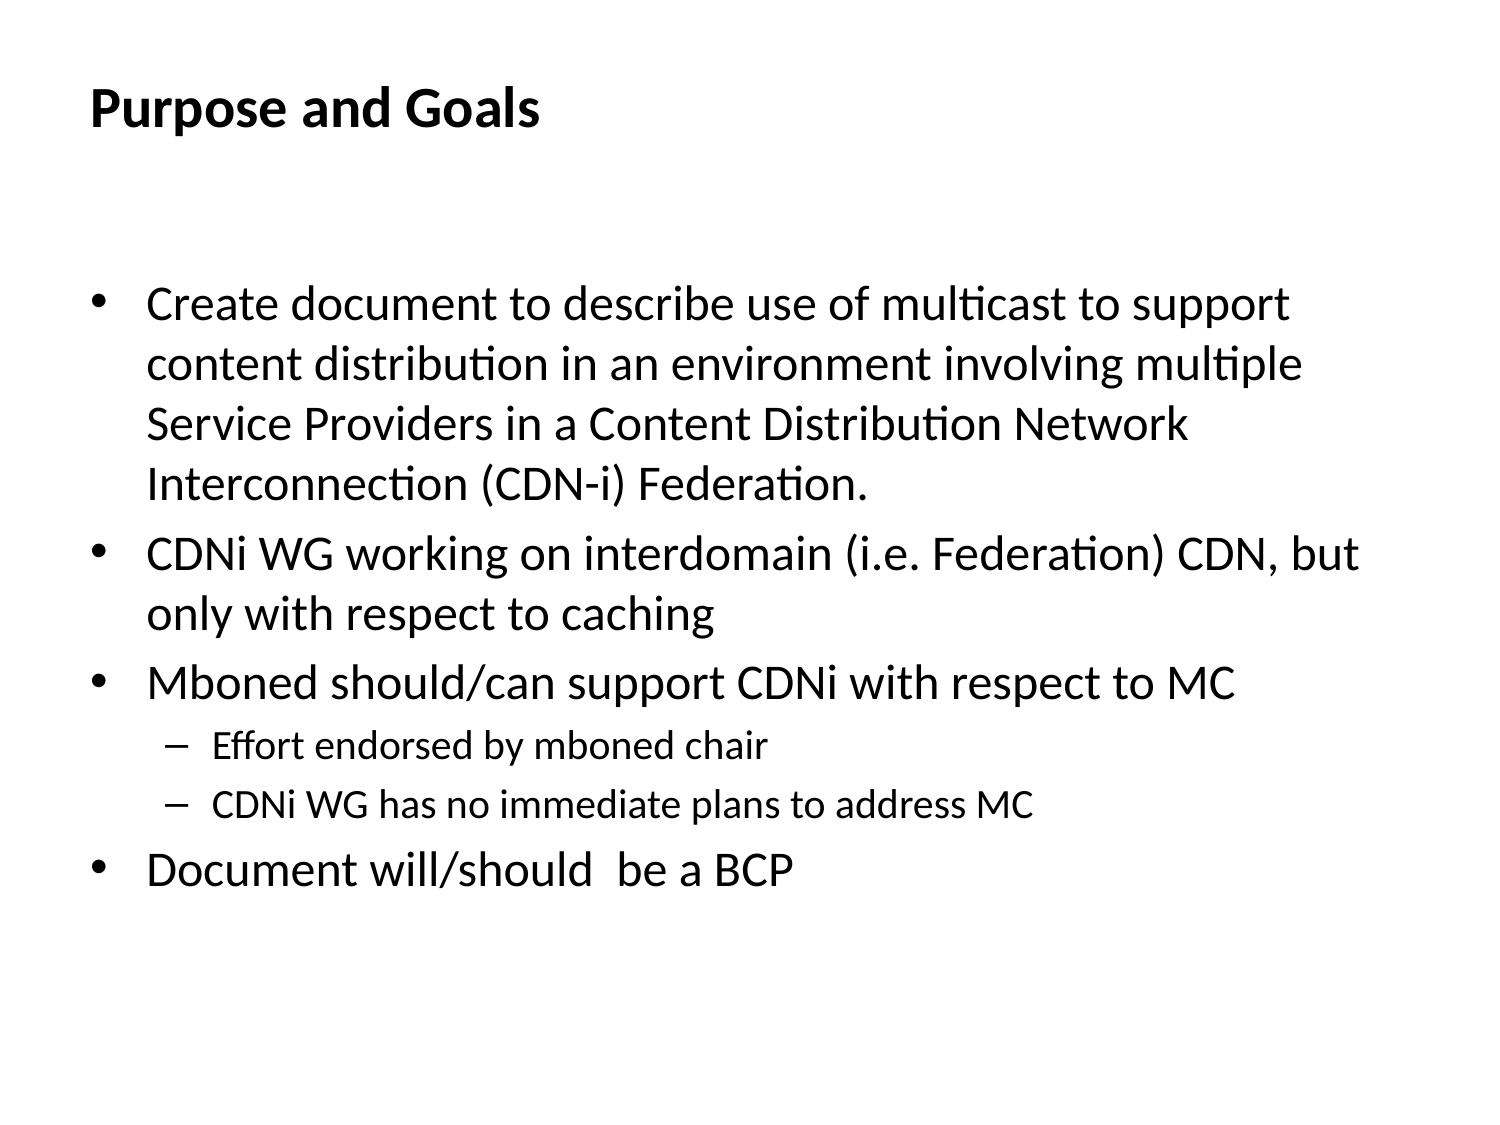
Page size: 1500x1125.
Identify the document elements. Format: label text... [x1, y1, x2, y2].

list Create document to describe use of multicast to support content distribution in an environment involving multiple Service Providers in a Content Distribution Network Interconnection (CDN-i) Federation. CDNi WG working on interdomain (i.e. Federation) CDN, but only with respect to caching Mboned should/can support CDNi with respect to MC Effort endorsed by mboned chair CDNi WG has no immediate plans to address MC Document will/should be a BCP [75, 262, 1425, 1005]
title Purpose and Goals [75, 45, 1425, 163]
